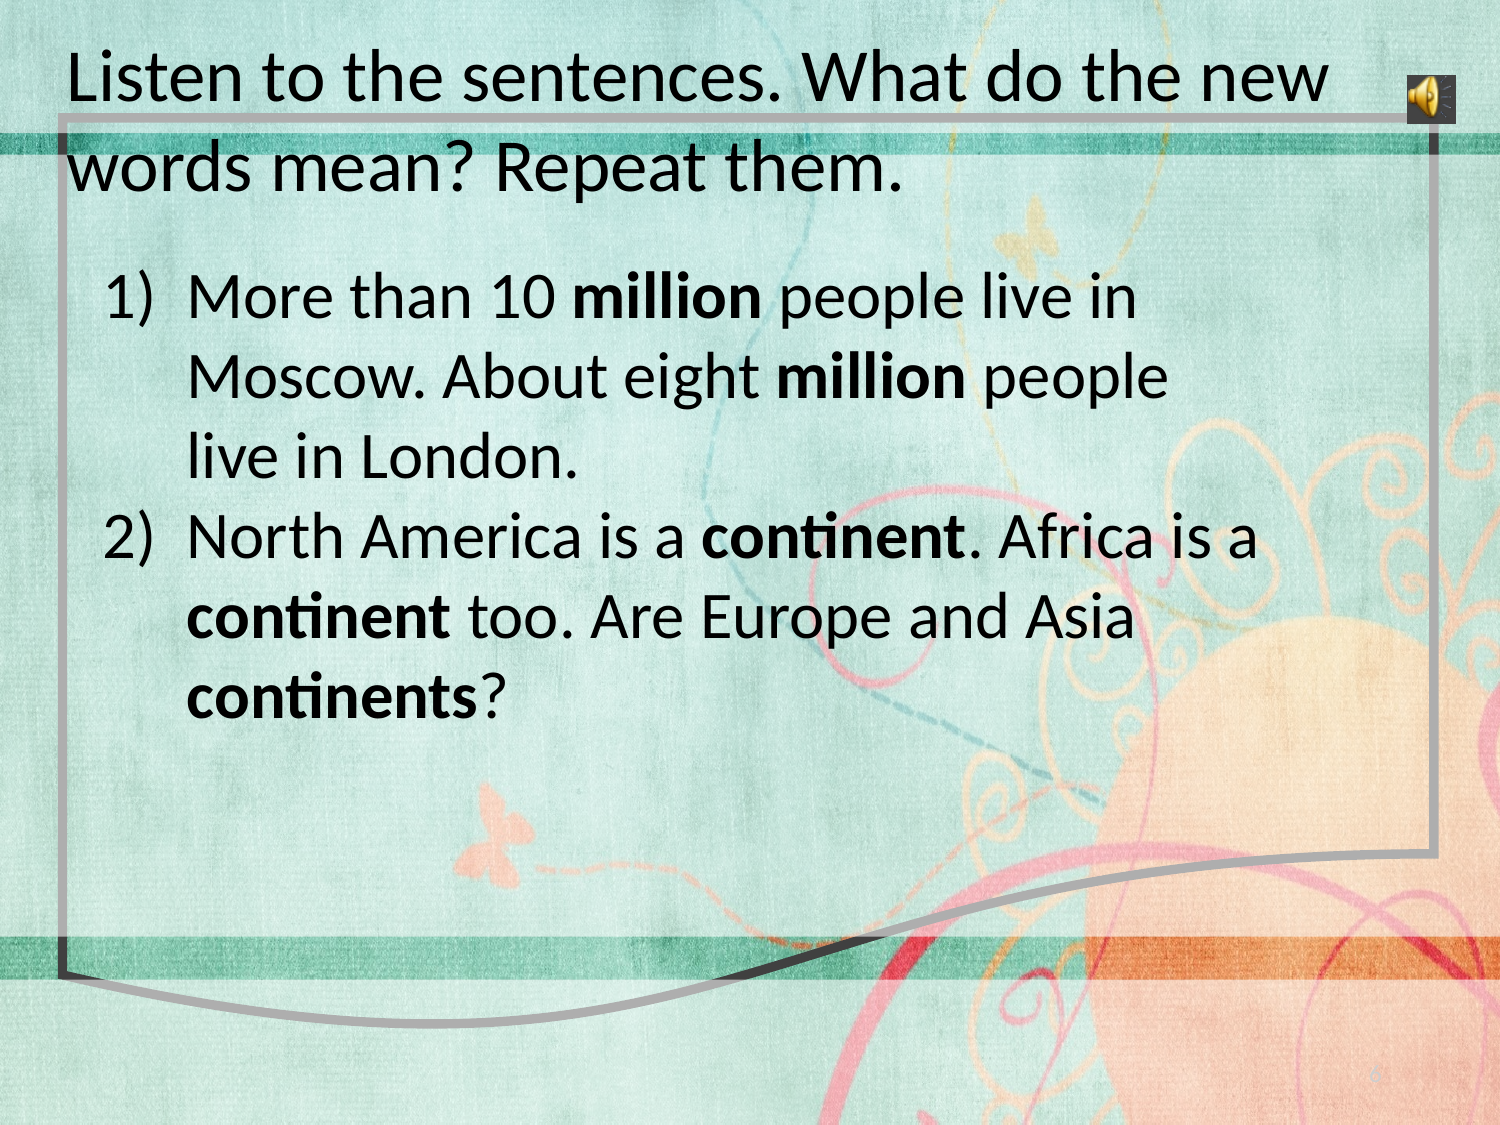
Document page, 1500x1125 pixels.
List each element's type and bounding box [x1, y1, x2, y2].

text_box [0, 0, 1500, 1125]
picture [1406, 74, 1457, 125]
